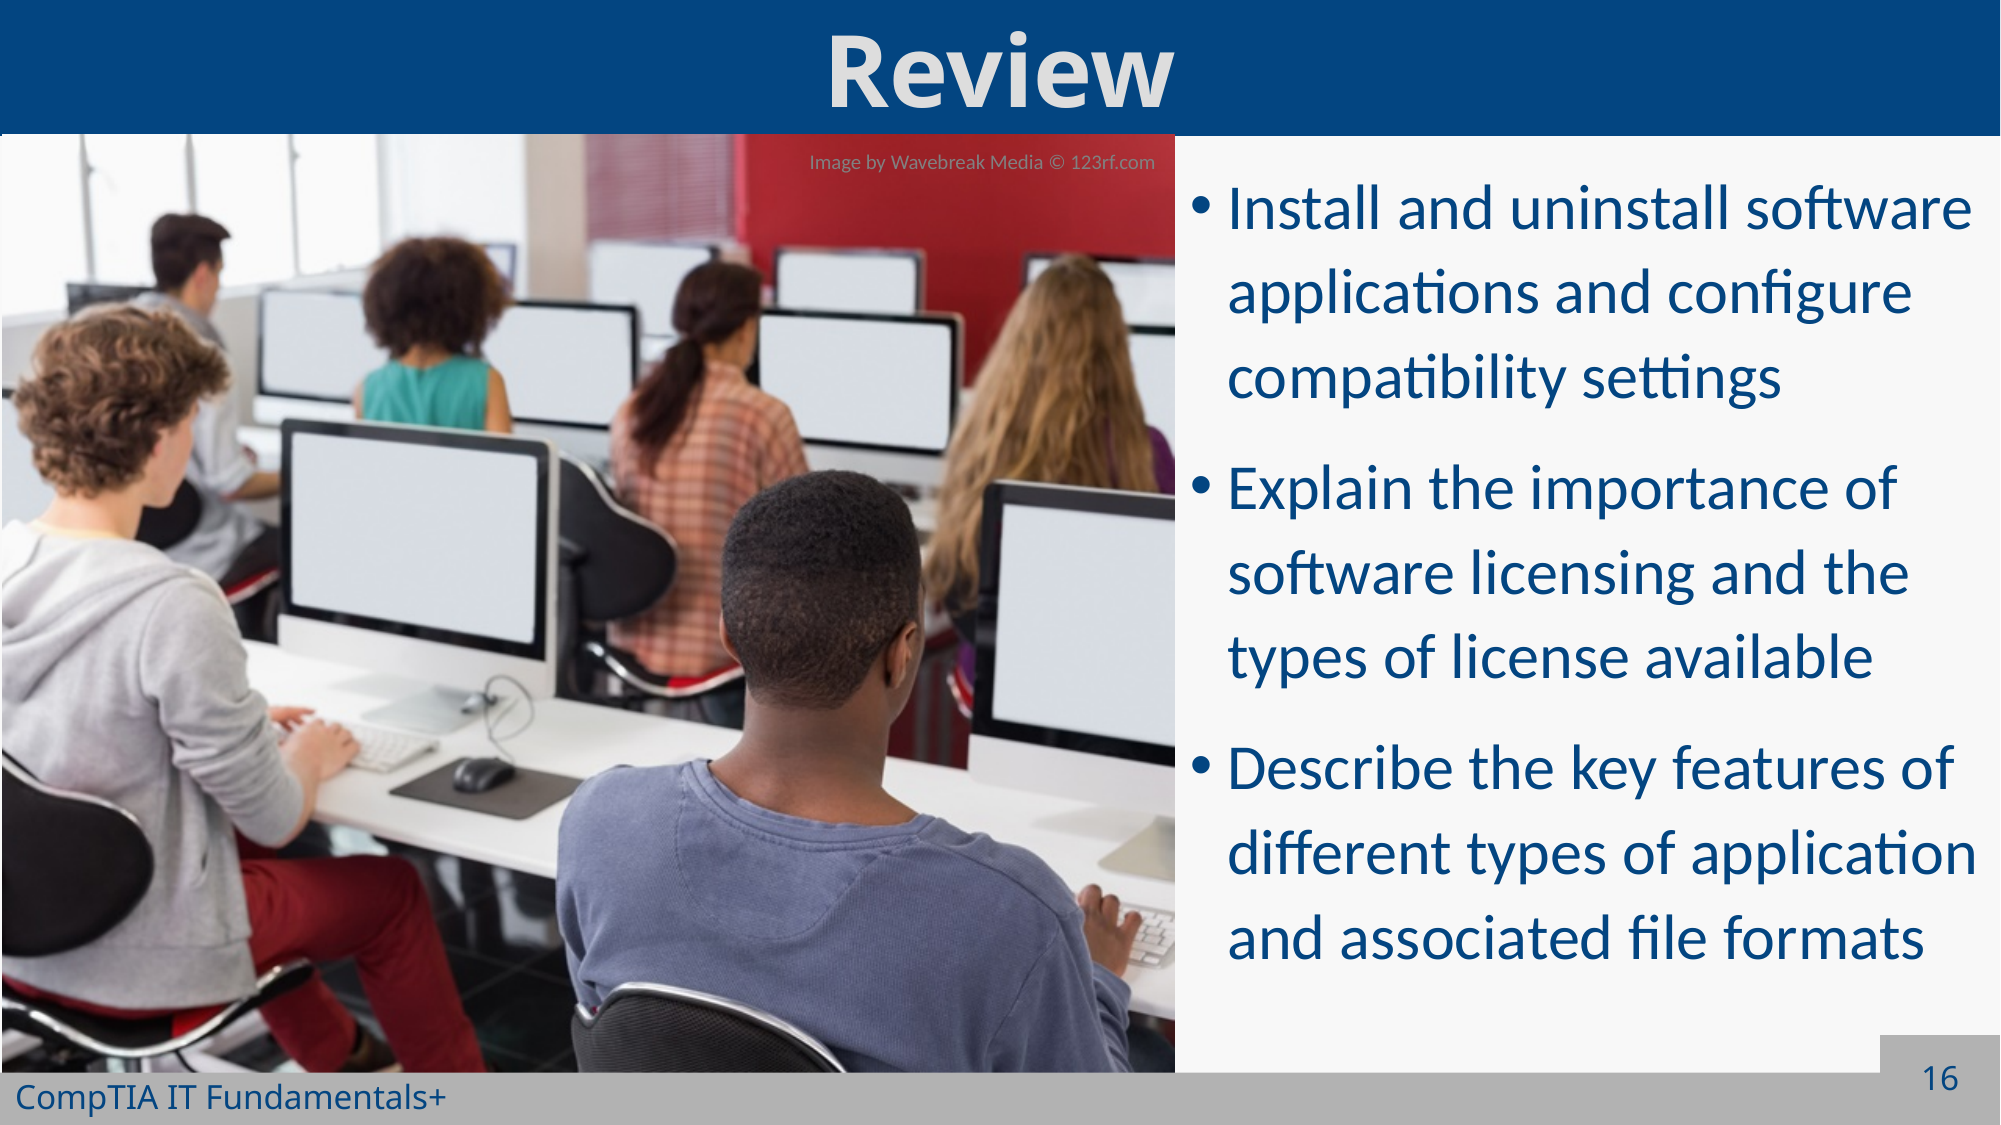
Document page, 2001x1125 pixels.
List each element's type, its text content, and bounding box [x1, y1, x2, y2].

slide_number 16 [1880, 1035, 2000, 1125]
list Install and uninstall software applications and configure compatibility settings Explain the importance of software licensing and the types of license available Describe the key features of different types of application and associated file formats [1174, 149, 2000, 1065]
footer CompTIA IT Fundamentals+ [0, 1072, 1880, 1125]
picture [2, 134, 1175, 1072]
